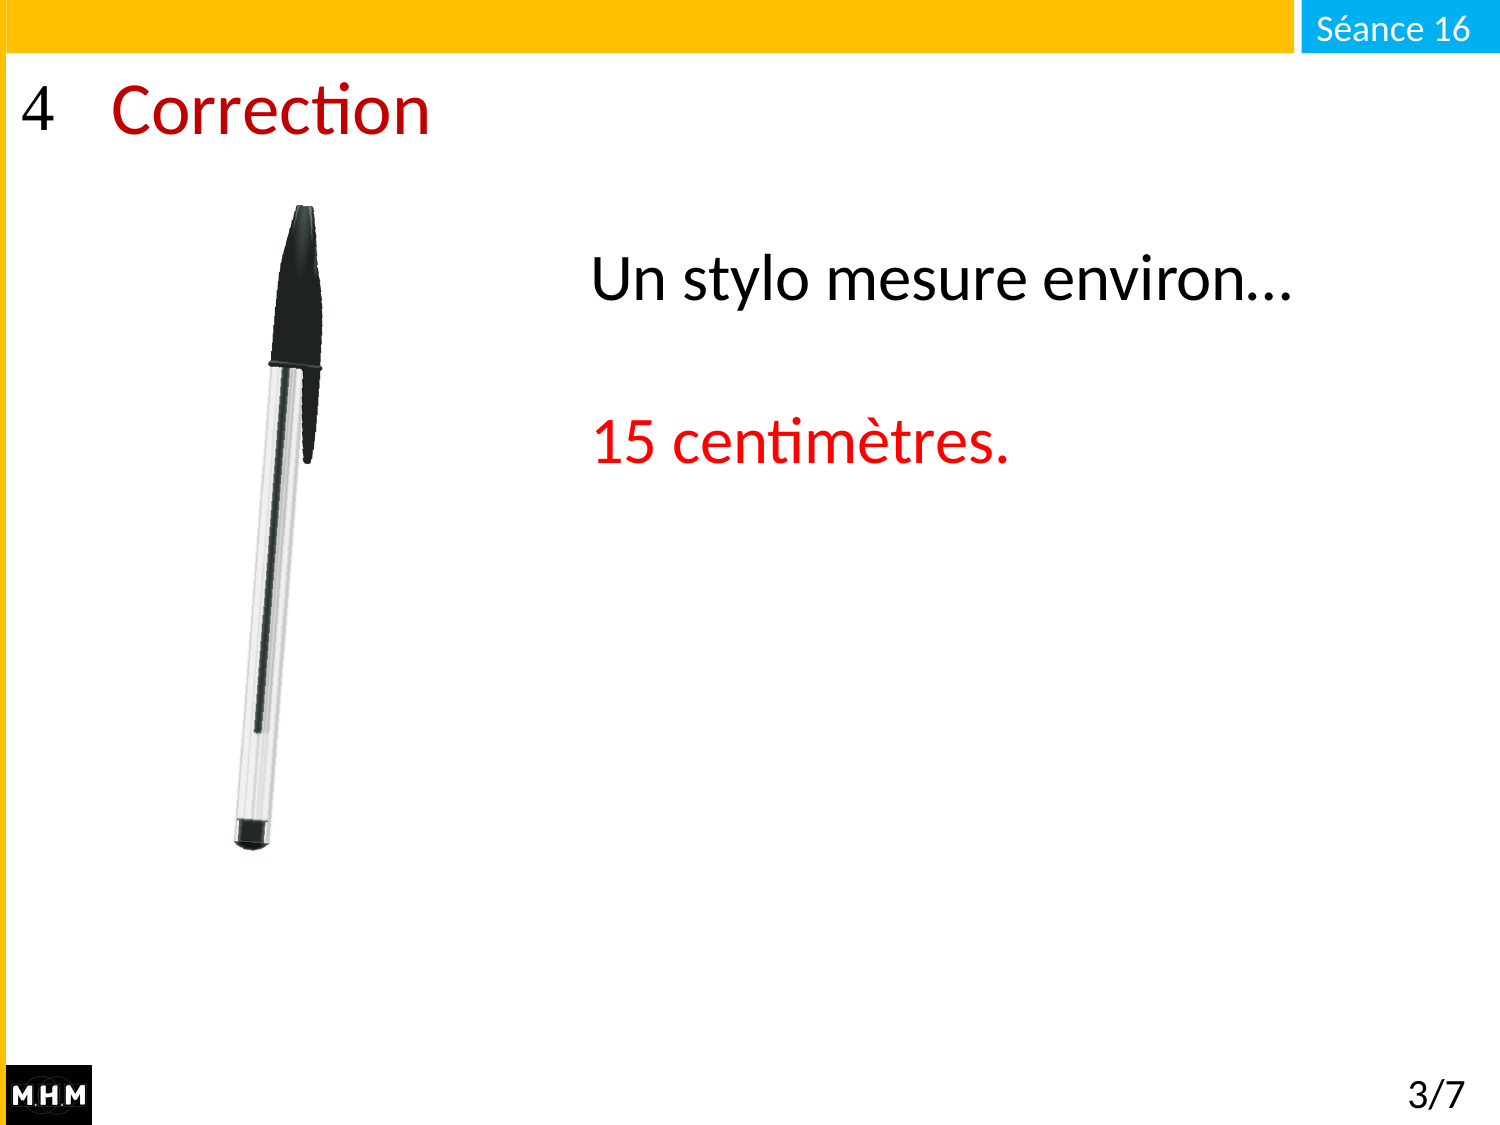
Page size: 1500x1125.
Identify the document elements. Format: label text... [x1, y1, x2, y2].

list 3/7 [1373, 1064, 1500, 1125]
picture [6, 1065, 92, 1125]
text_box Un stylo mesure environ… [575, 235, 1500, 323]
title Correction [96, 60, 1391, 160]
text_box 15 centimètres. [608, 398, 1500, 486]
picture [0, 194, 608, 863]
